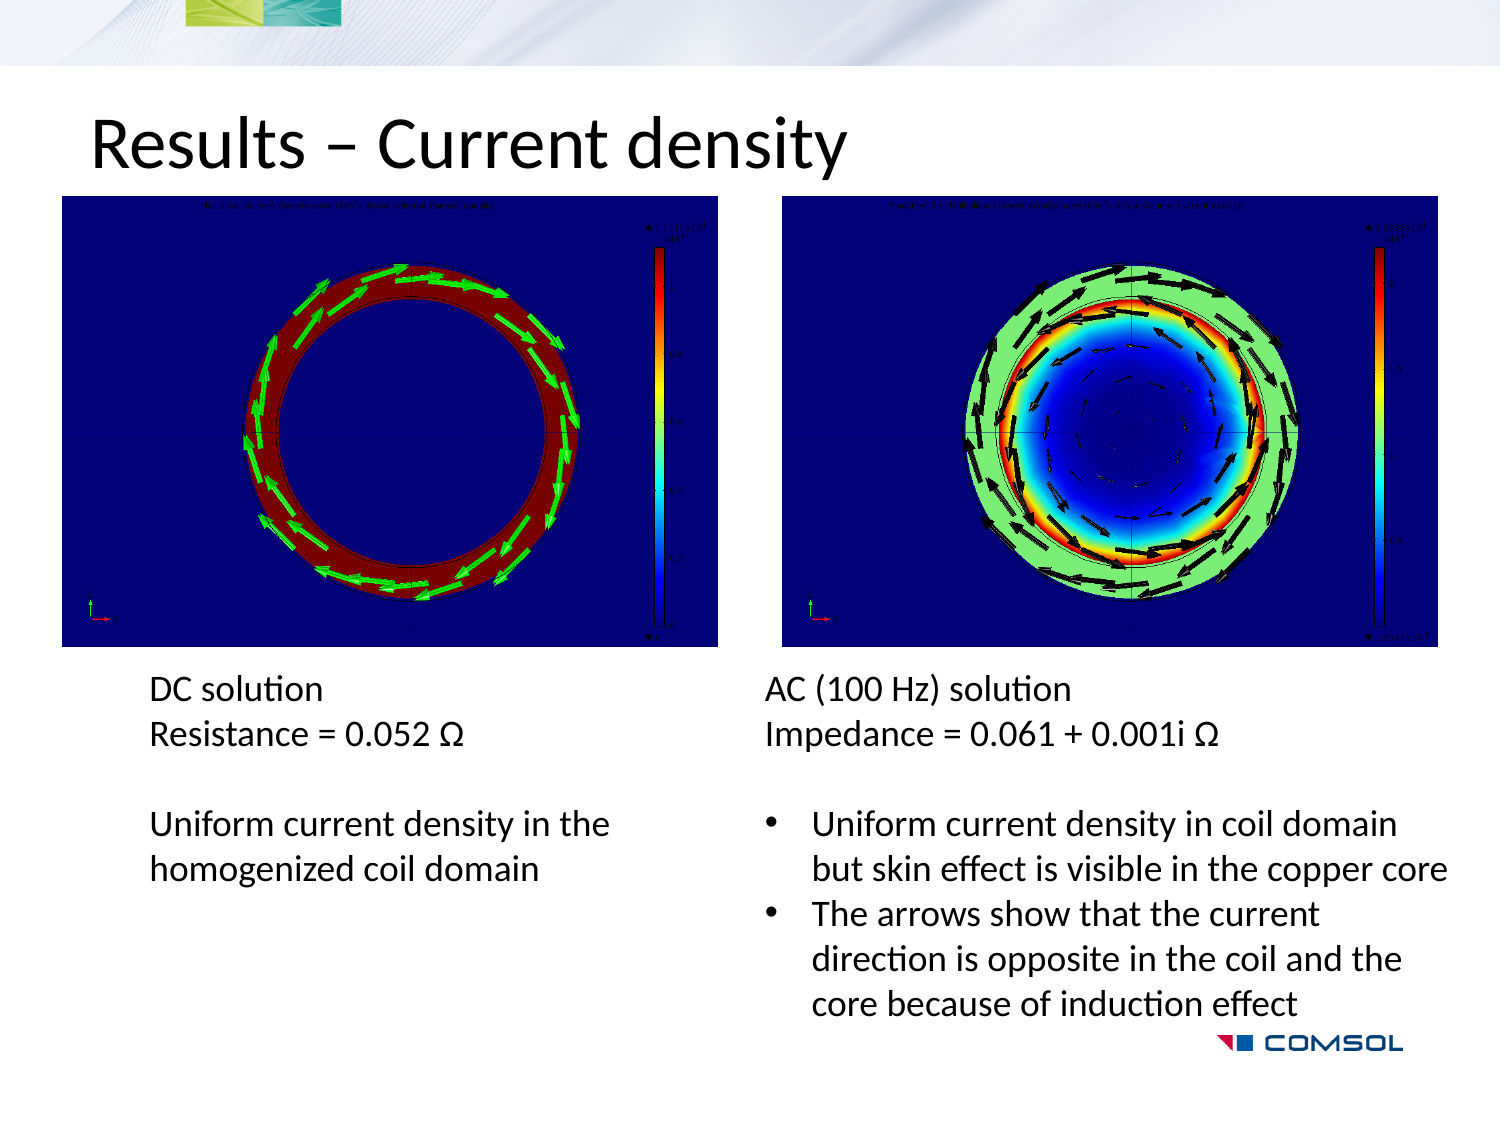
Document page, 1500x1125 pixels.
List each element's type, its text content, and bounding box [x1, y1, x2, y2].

text_box DC solution Resistance = 0.052 Ω Uniform current density in the homogenized coil domain [134, 656, 714, 897]
title Results – Current density [75, 45, 1425, 233]
text_box AC (100 Hz) solution Impedance = 0.061 + 0.001i Ω Uniform current density in coil domain but skin effect is visible in the copper core The arrows show that the current direction is opposite in the coil and the core because of induction effect [750, 656, 1471, 1032]
picture [0, 0, 1500, 1125]
